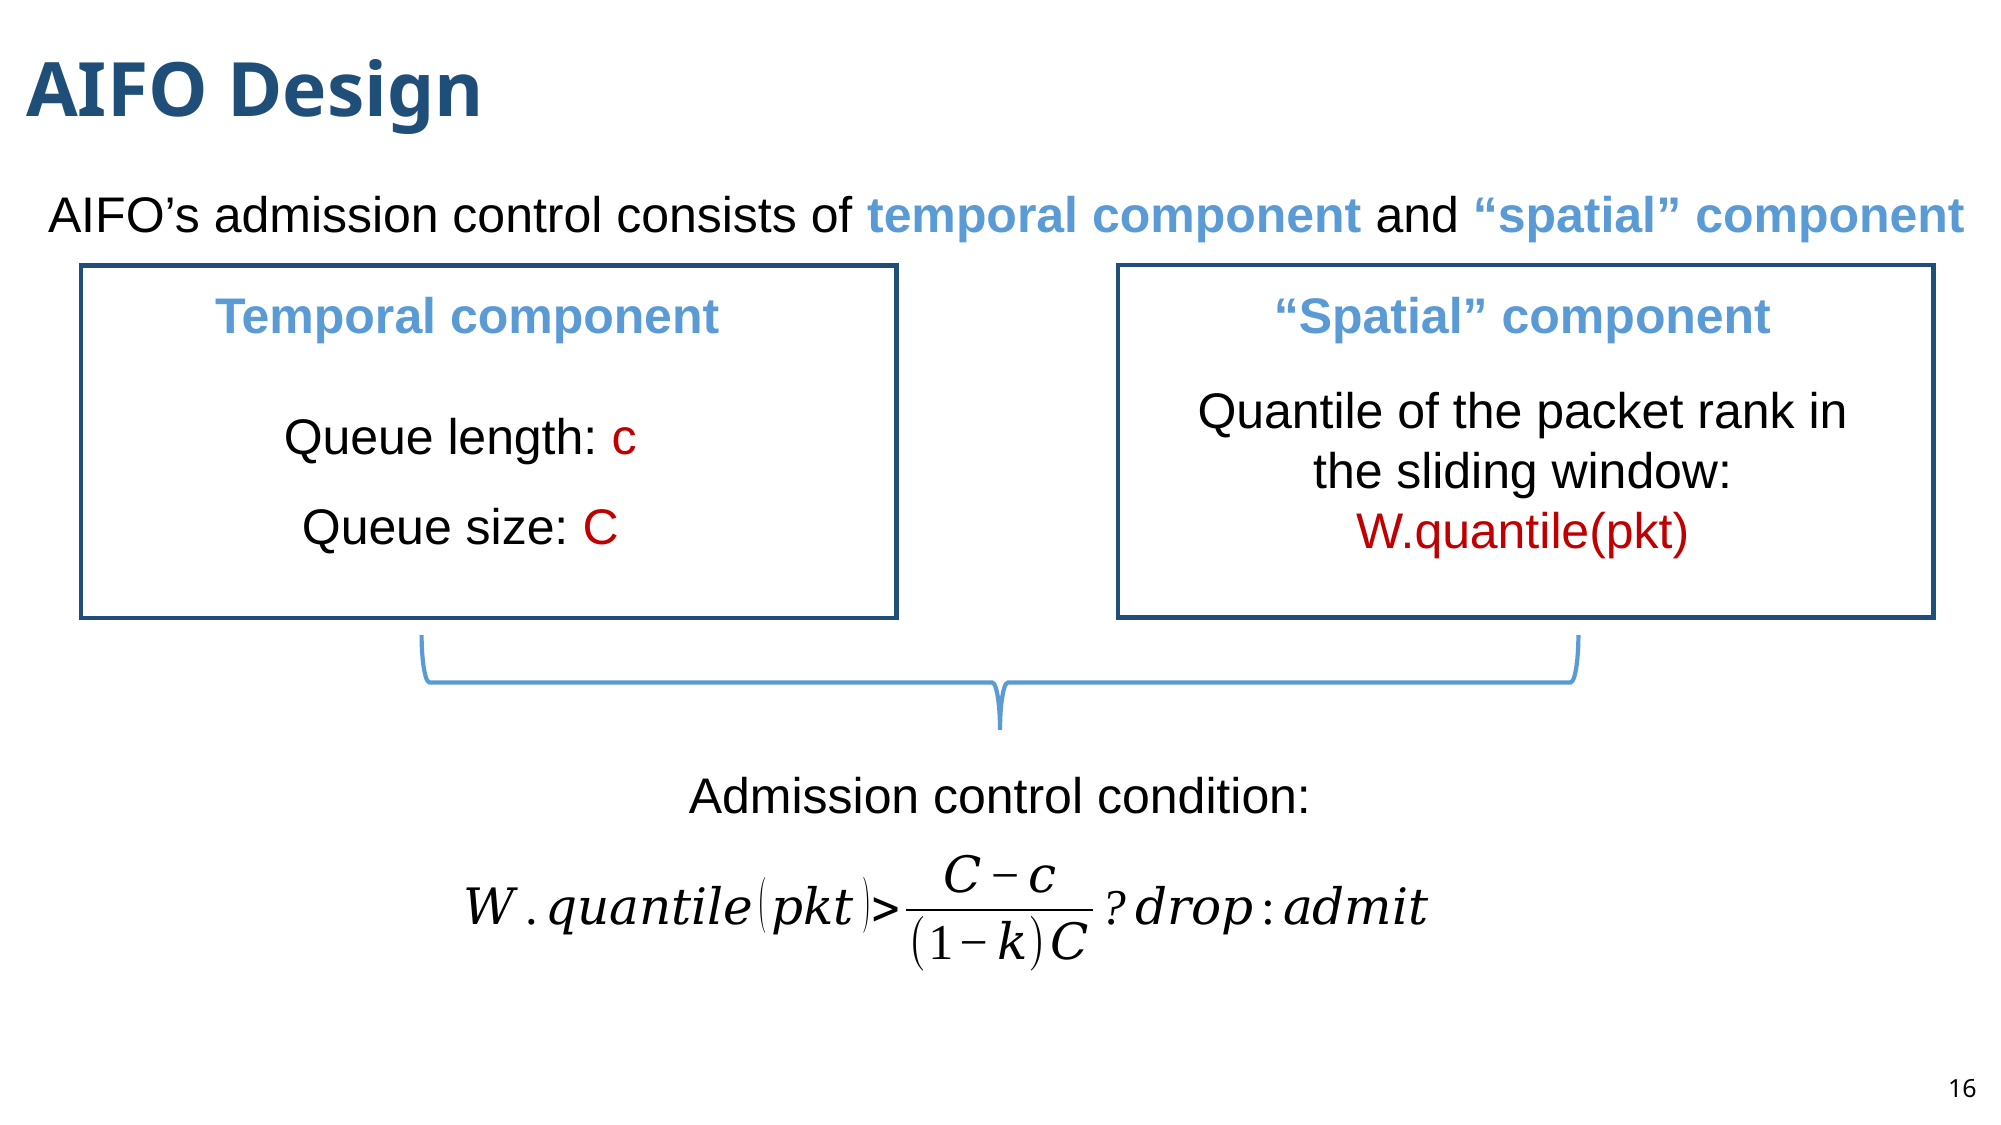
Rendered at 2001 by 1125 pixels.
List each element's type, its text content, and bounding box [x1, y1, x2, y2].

text_box Admission control condition: [648, 756, 1352, 832]
text_box AIFO’s admission control consists of temporal component and “spatial” component [33, 175, 1980, 251]
text_box [421, 635, 1579, 730]
text_box [80, 264, 898, 619]
slide_number 15 [1541, 1059, 1992, 1120]
text_box [1117, 264, 1934, 619]
text_box Queue size: C [115, 487, 819, 563]
title AIFO Design [11, 0, 1853, 201]
